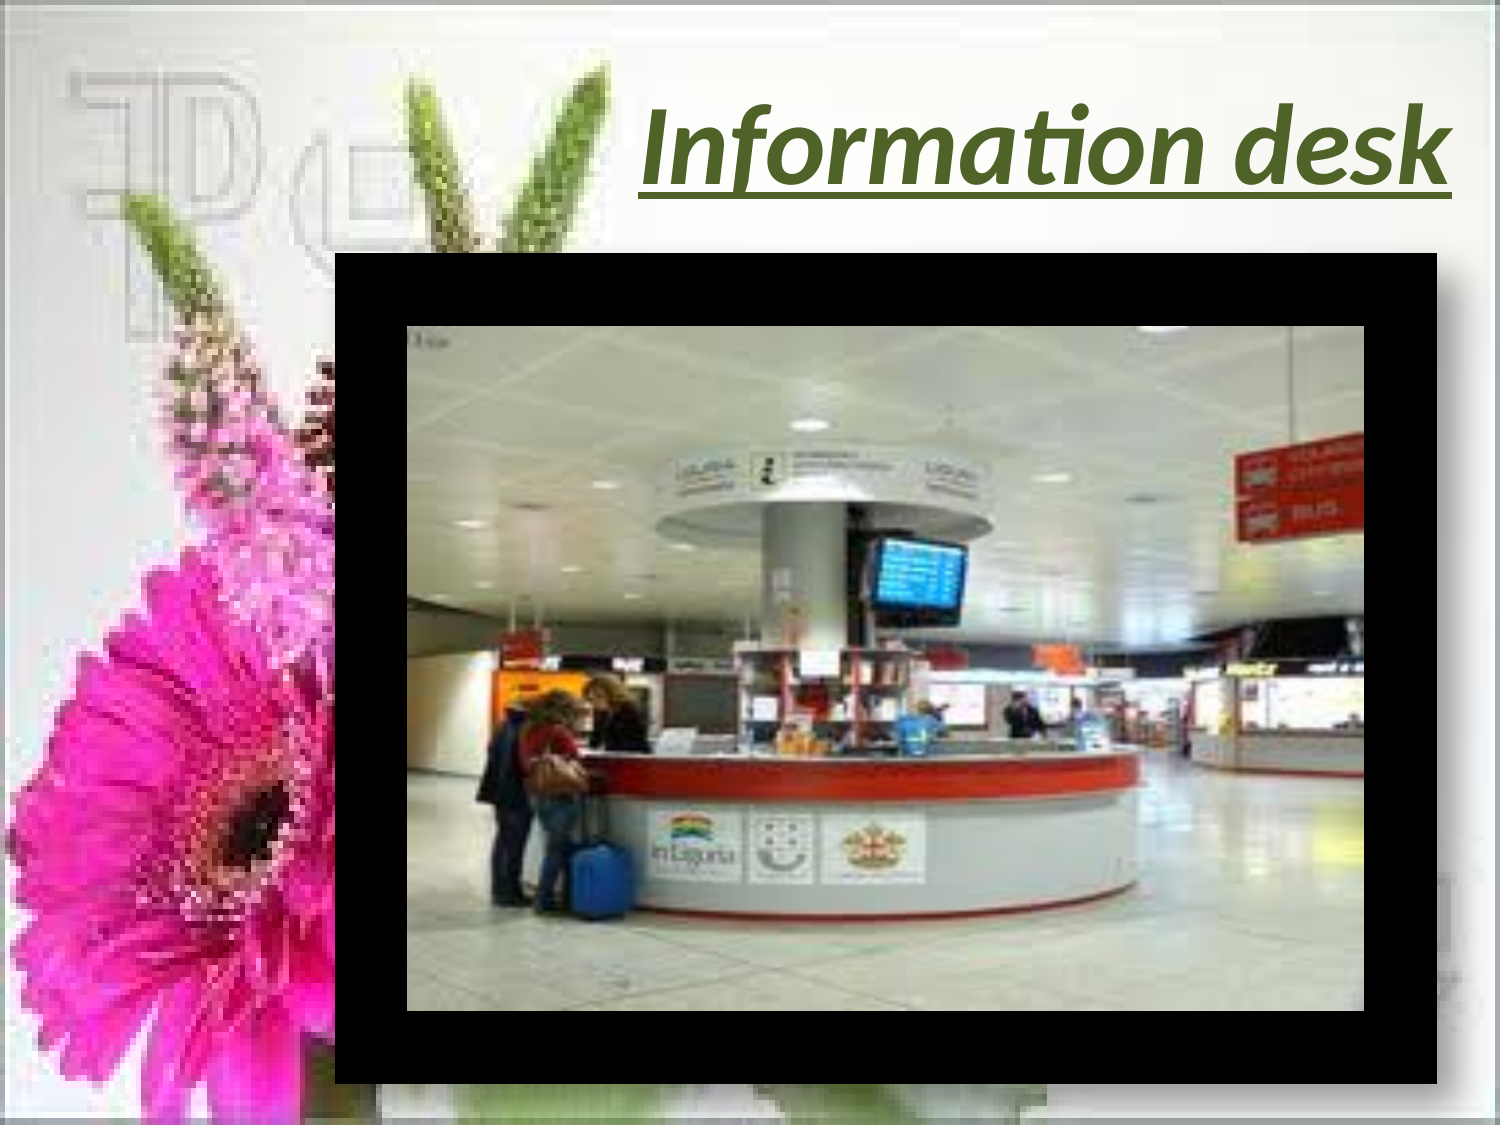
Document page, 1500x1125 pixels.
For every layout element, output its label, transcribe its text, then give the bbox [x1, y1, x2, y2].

title Information desk [620, 45, 1471, 233]
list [407, 326, 1365, 1012]
picture [0, 0, 1500, 1125]
